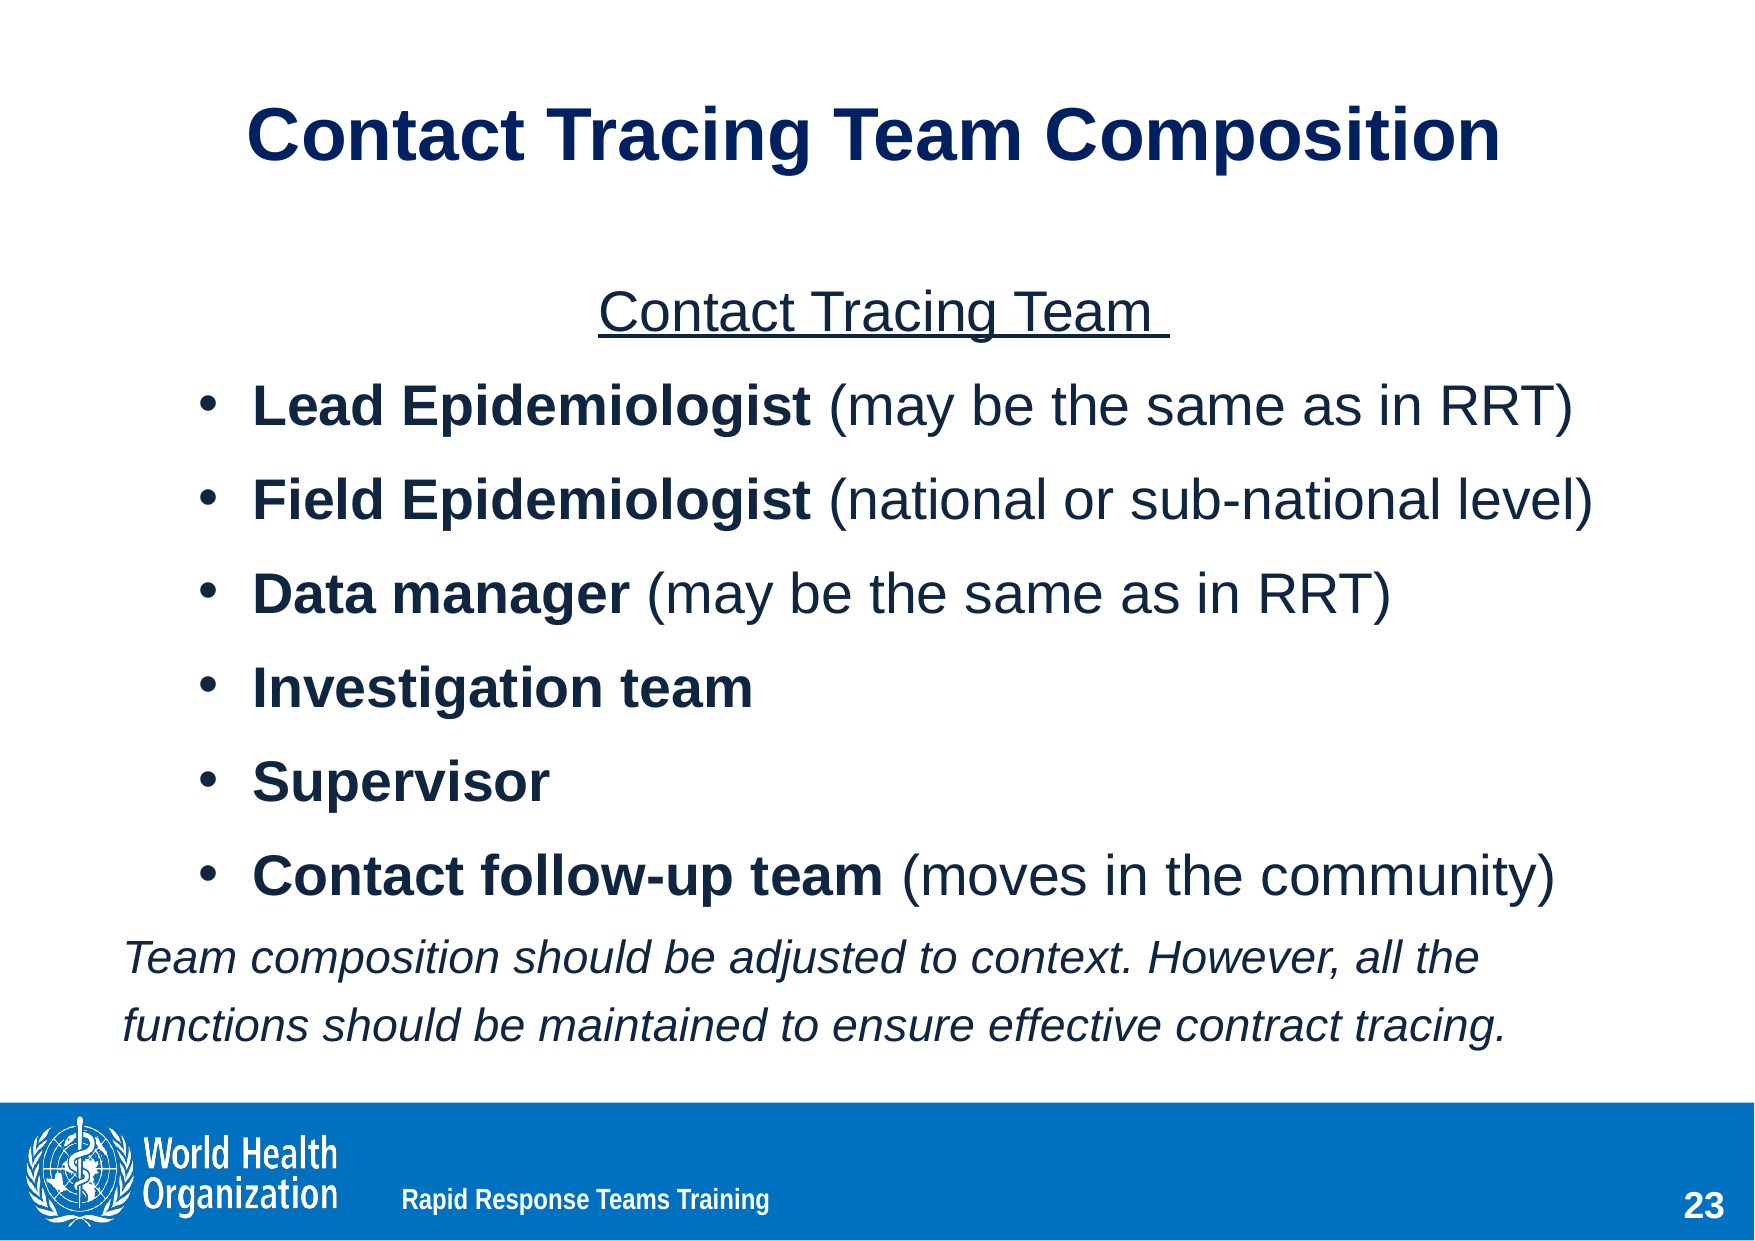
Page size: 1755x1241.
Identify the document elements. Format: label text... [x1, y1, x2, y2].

title Contact Tracing Team Composition [85, 27, 1665, 234]
list Contact Tracing Team Lead Epidemiologist (may be the same as in RRT) Field Epidemiologist (national or sub-national level) Data manager (may be the same as in RRT) Investigation team Supervisor Contact follow-up team (moves in the community) Team composition should be adjusted to context. However, all the functions should be maintained to ensure effective contract tracing. [94, 251, 1674, 1071]
picture [25, 1116, 337, 1227]
